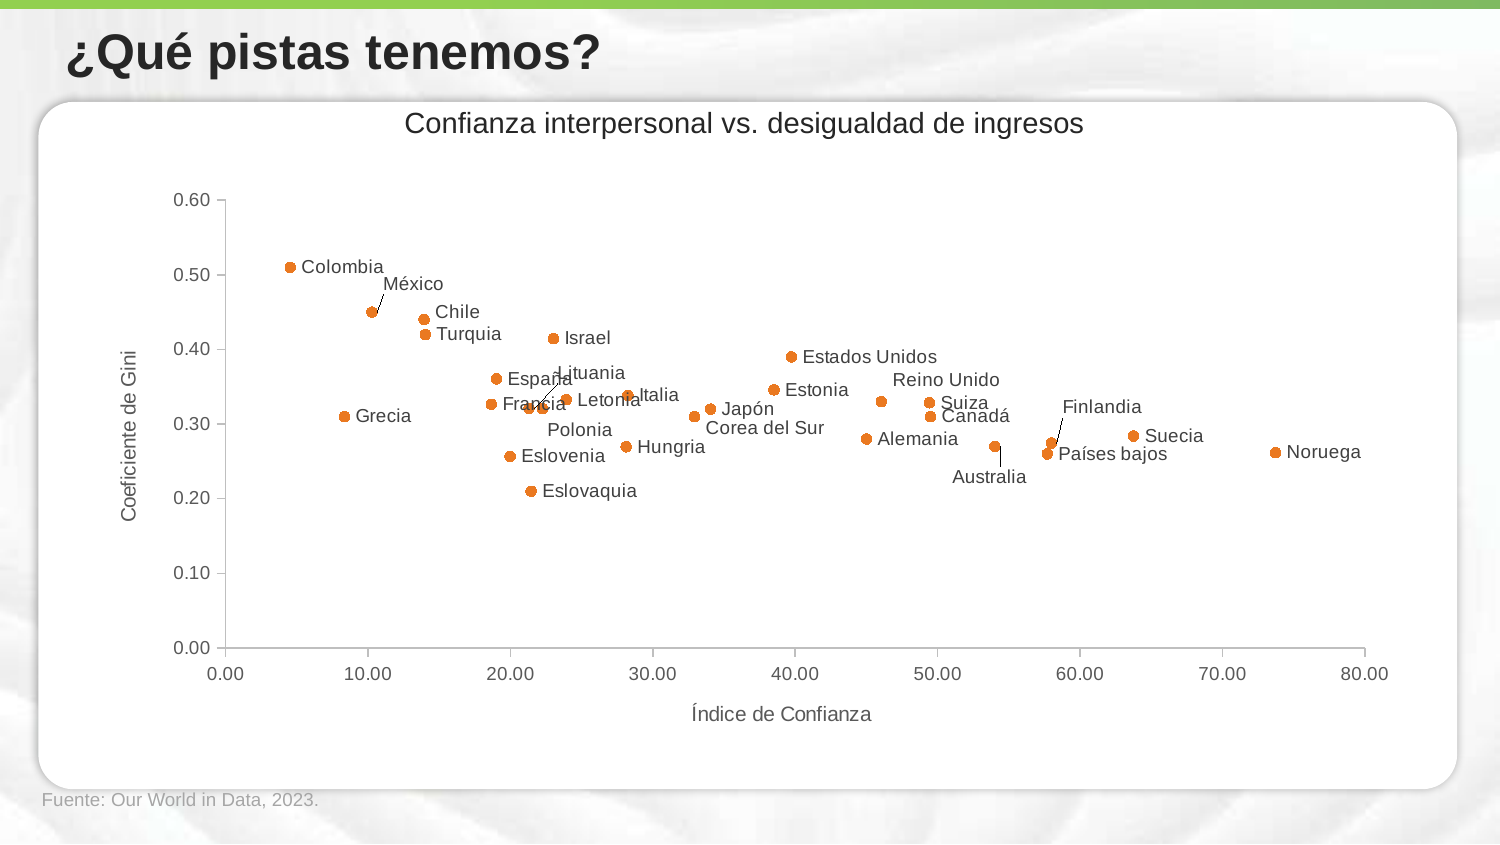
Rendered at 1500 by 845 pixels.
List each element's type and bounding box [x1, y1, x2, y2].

chart [83, 177, 1417, 758]
picture [0, 9, 1500, 844]
